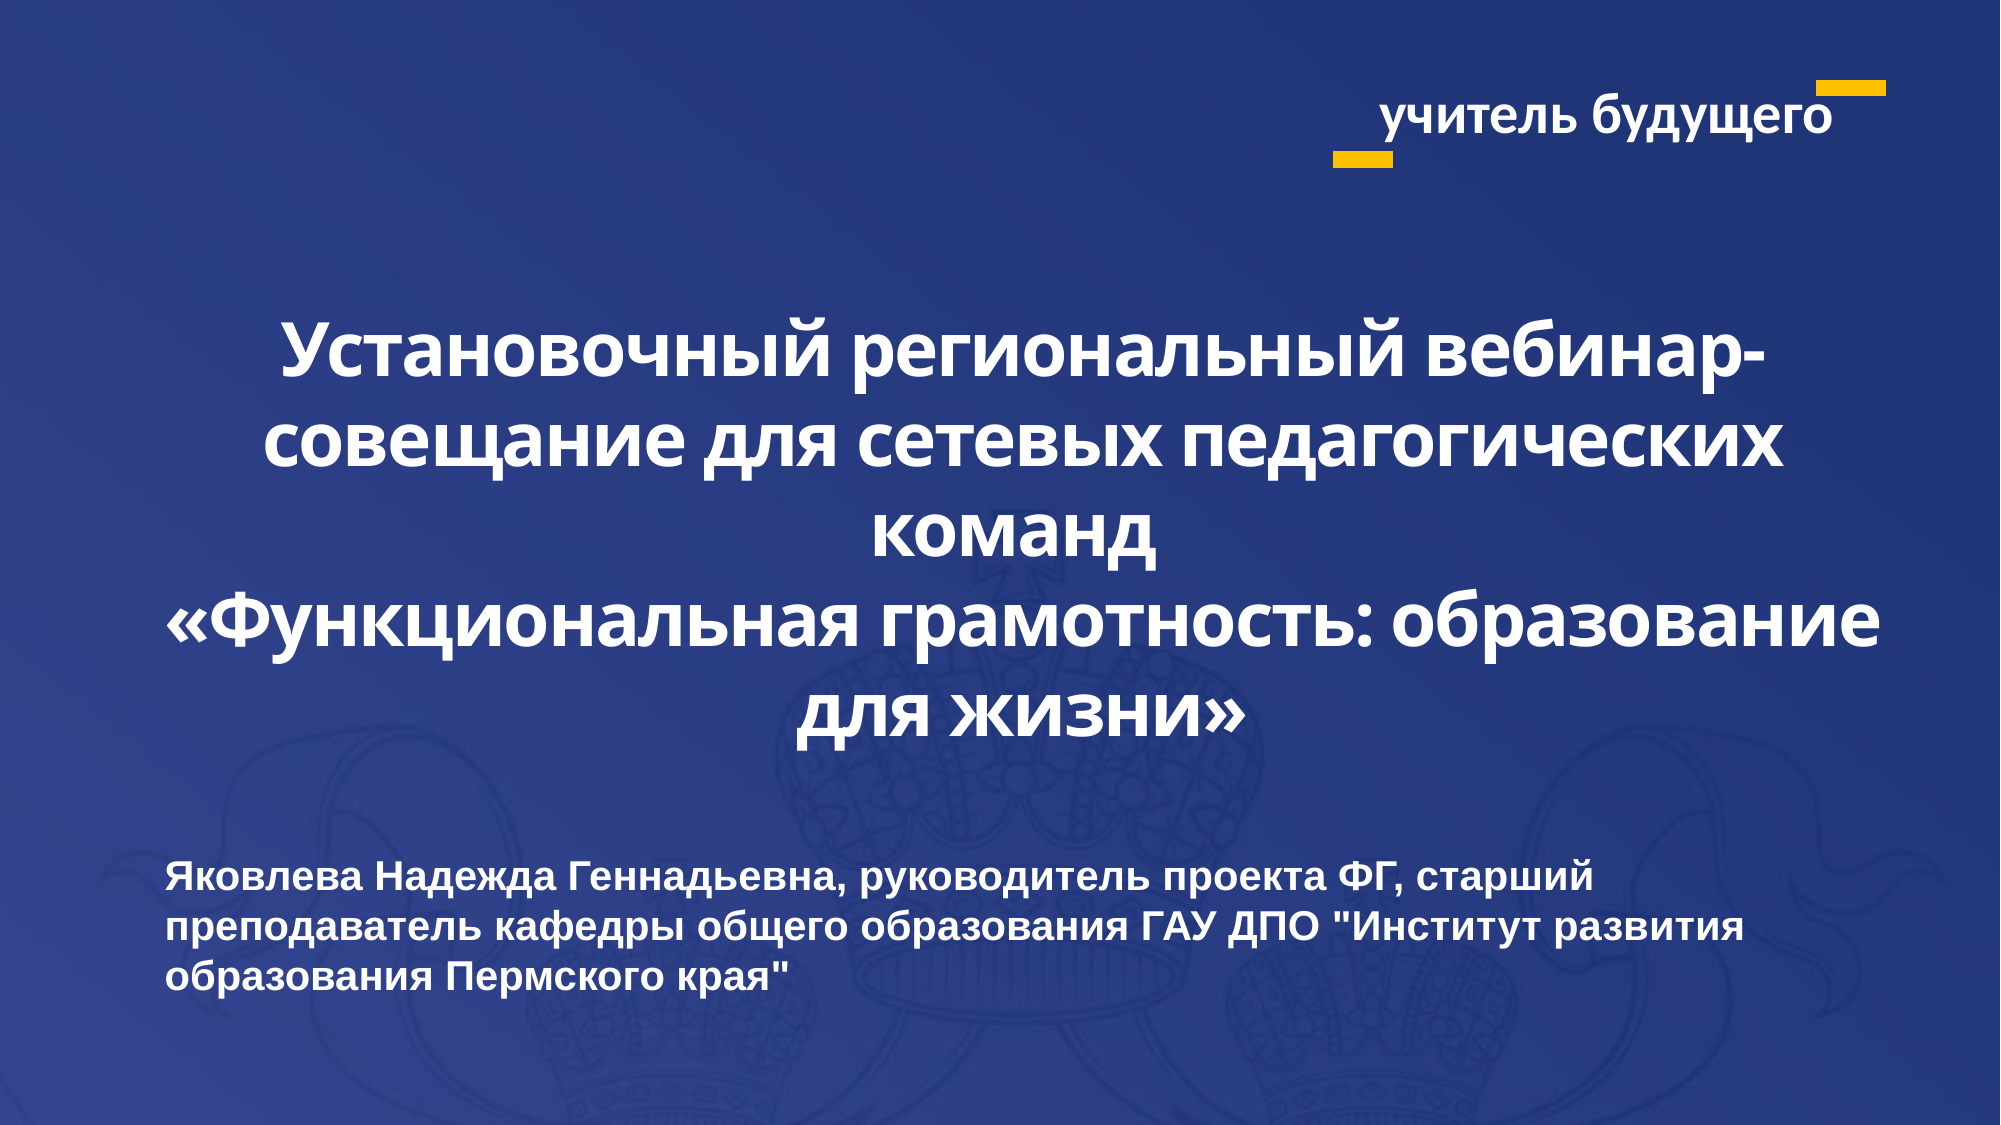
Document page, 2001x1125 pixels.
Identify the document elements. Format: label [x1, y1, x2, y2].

text_box [1334, 67, 1886, 168]
picture [0, 0, 2000, 1125]
